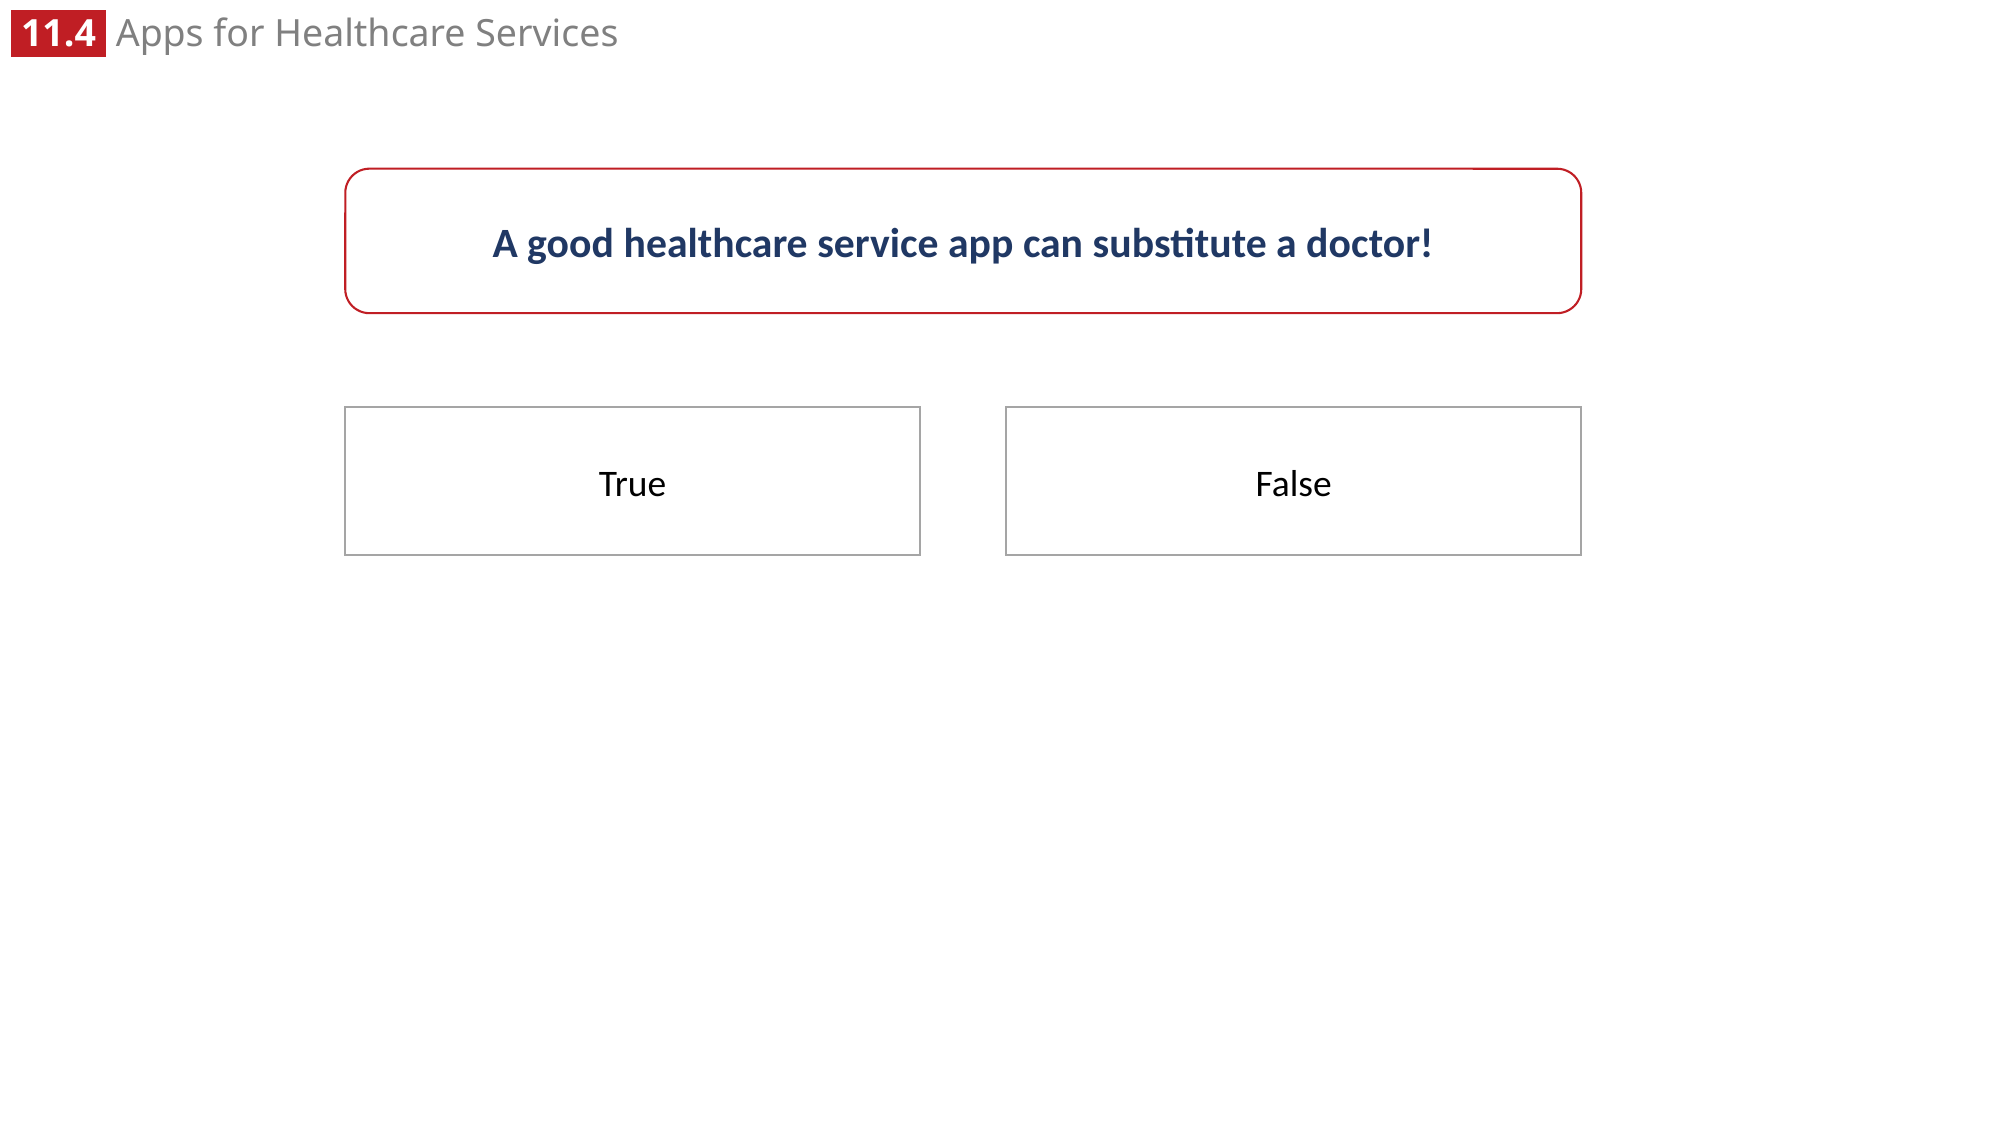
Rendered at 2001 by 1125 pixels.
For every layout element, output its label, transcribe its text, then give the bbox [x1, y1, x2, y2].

text_box True [344, 406, 921, 556]
text_box A good healthcare service app can substitute a doctor! [344, 167, 1583, 315]
text_box False [1005, 406, 1582, 556]
